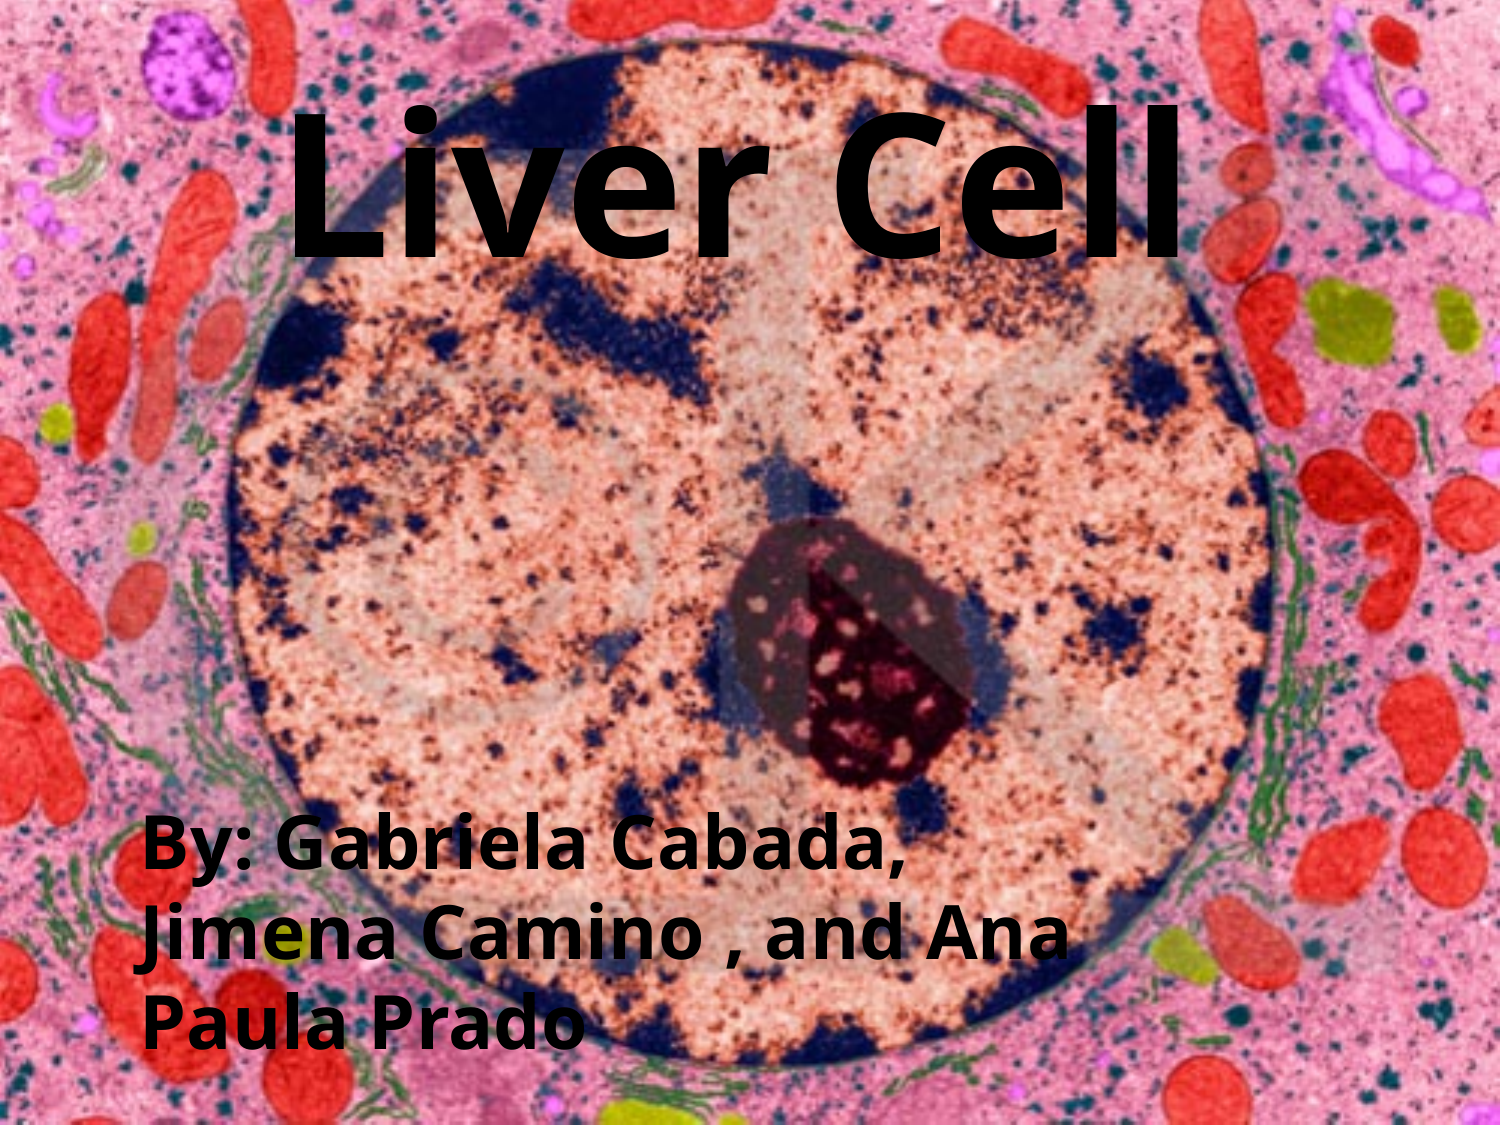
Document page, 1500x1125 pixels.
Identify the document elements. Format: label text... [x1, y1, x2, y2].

text_box Liver Cell [262, 49, 1313, 305]
picture [0, 0, 1500, 1125]
text_box By: Gabriela Cabada, Jimena Camino , and Ana Paula Prado [124, 787, 1175, 1073]
